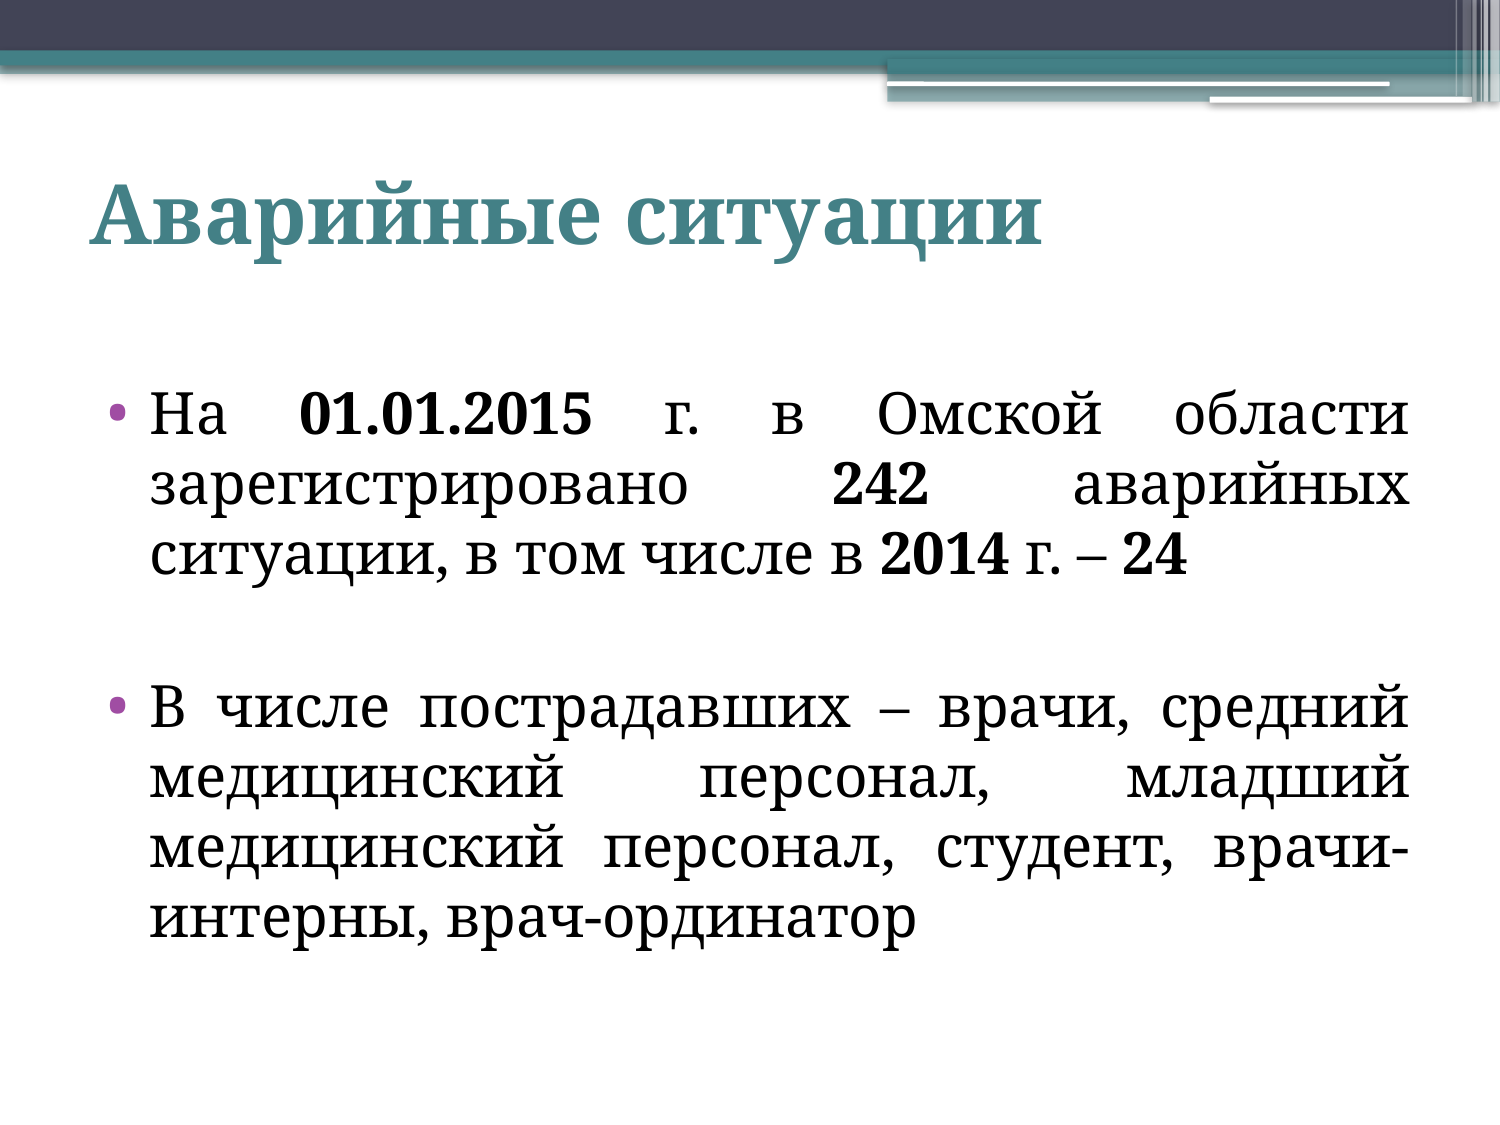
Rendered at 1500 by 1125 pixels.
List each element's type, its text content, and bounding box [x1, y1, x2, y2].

title Аварийные ситуации [75, 128, 1425, 293]
list На 01.01.2015 г. в Омской области зарегистрировано 242 аварийных ситуации, в том числе в 2014 г. – 24 В числе пострадавших – врачи, средний медицинский персонал, младший медицинский персонал, студент, врачи-интерны, врач-ординатор [75, 368, 1425, 1079]
